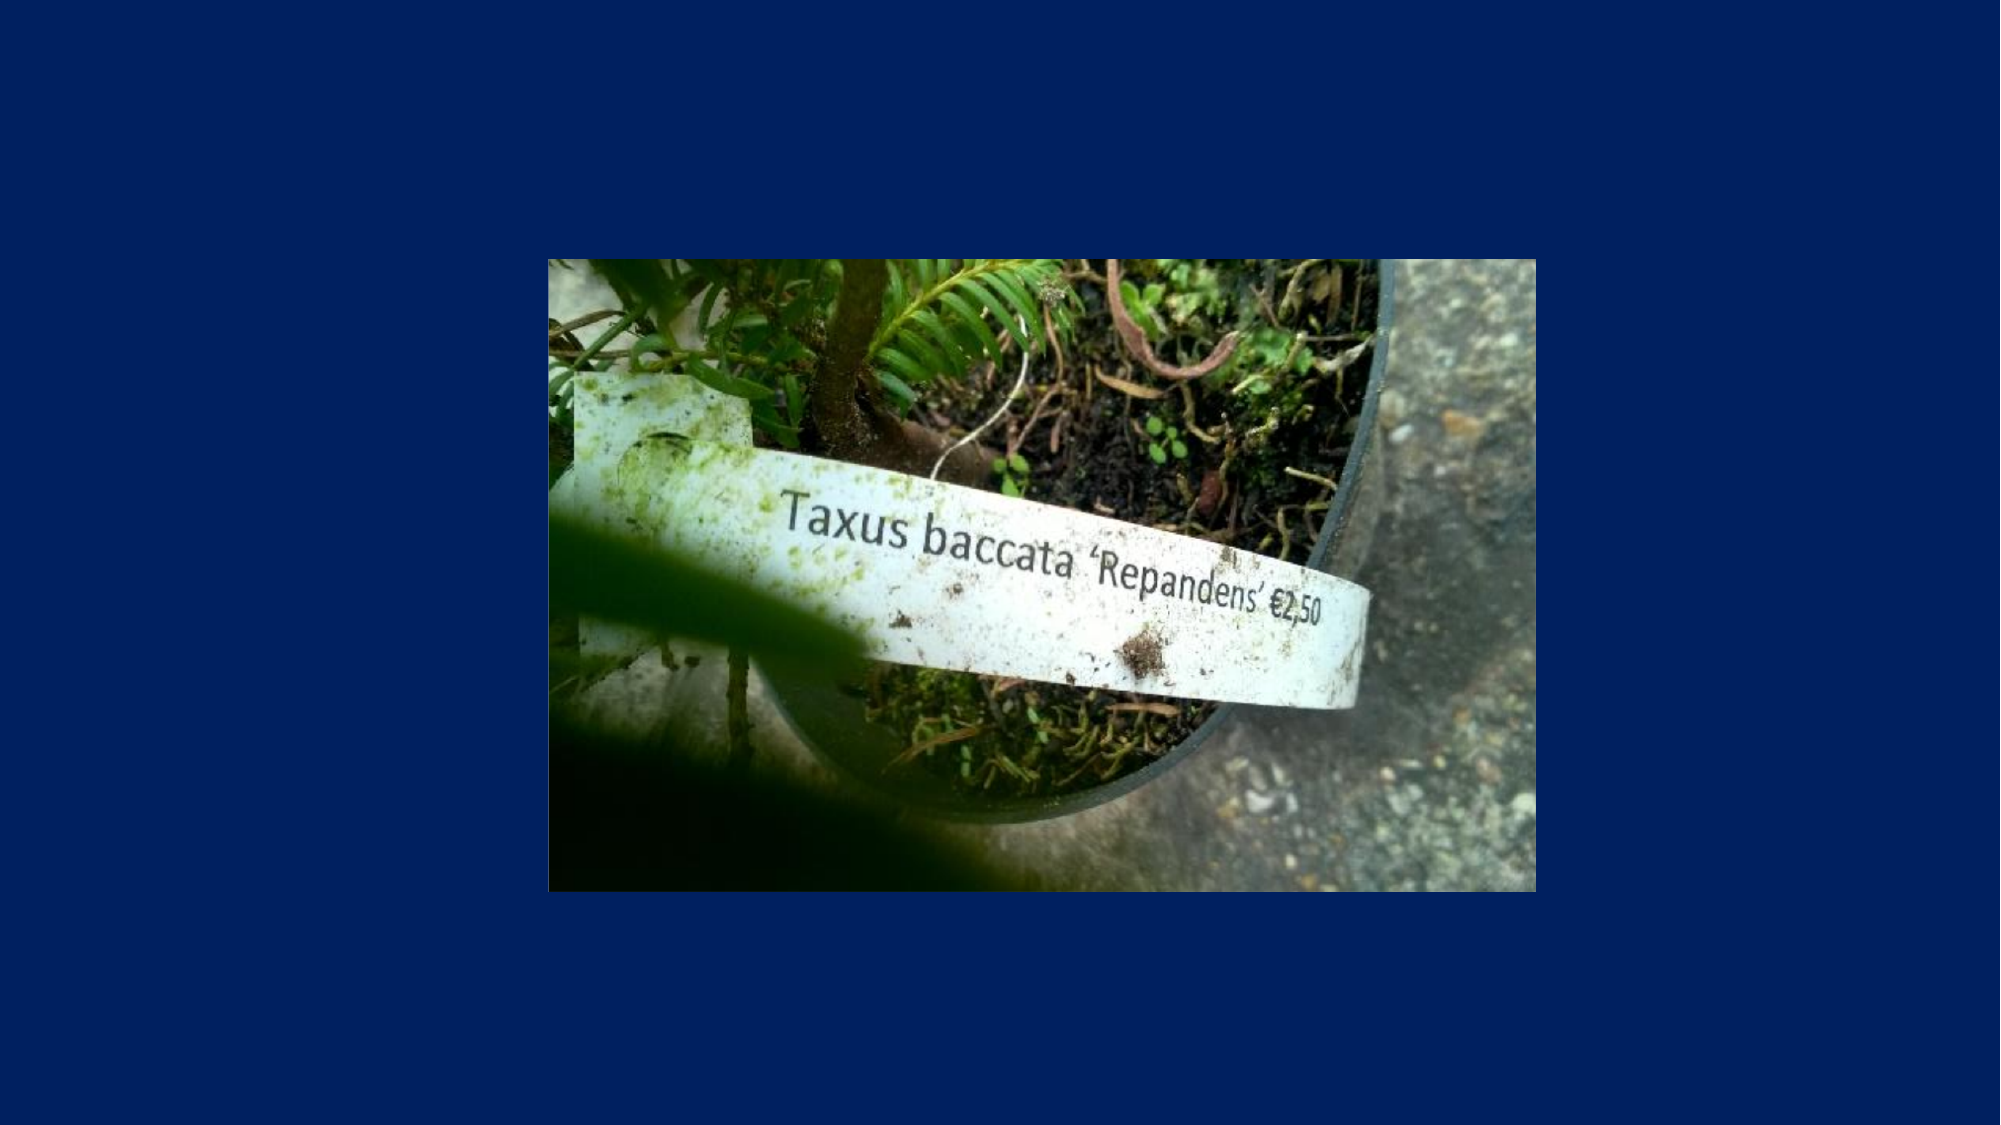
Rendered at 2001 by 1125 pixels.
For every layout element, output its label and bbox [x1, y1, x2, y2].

picture [550, 81, 1535, 1069]
